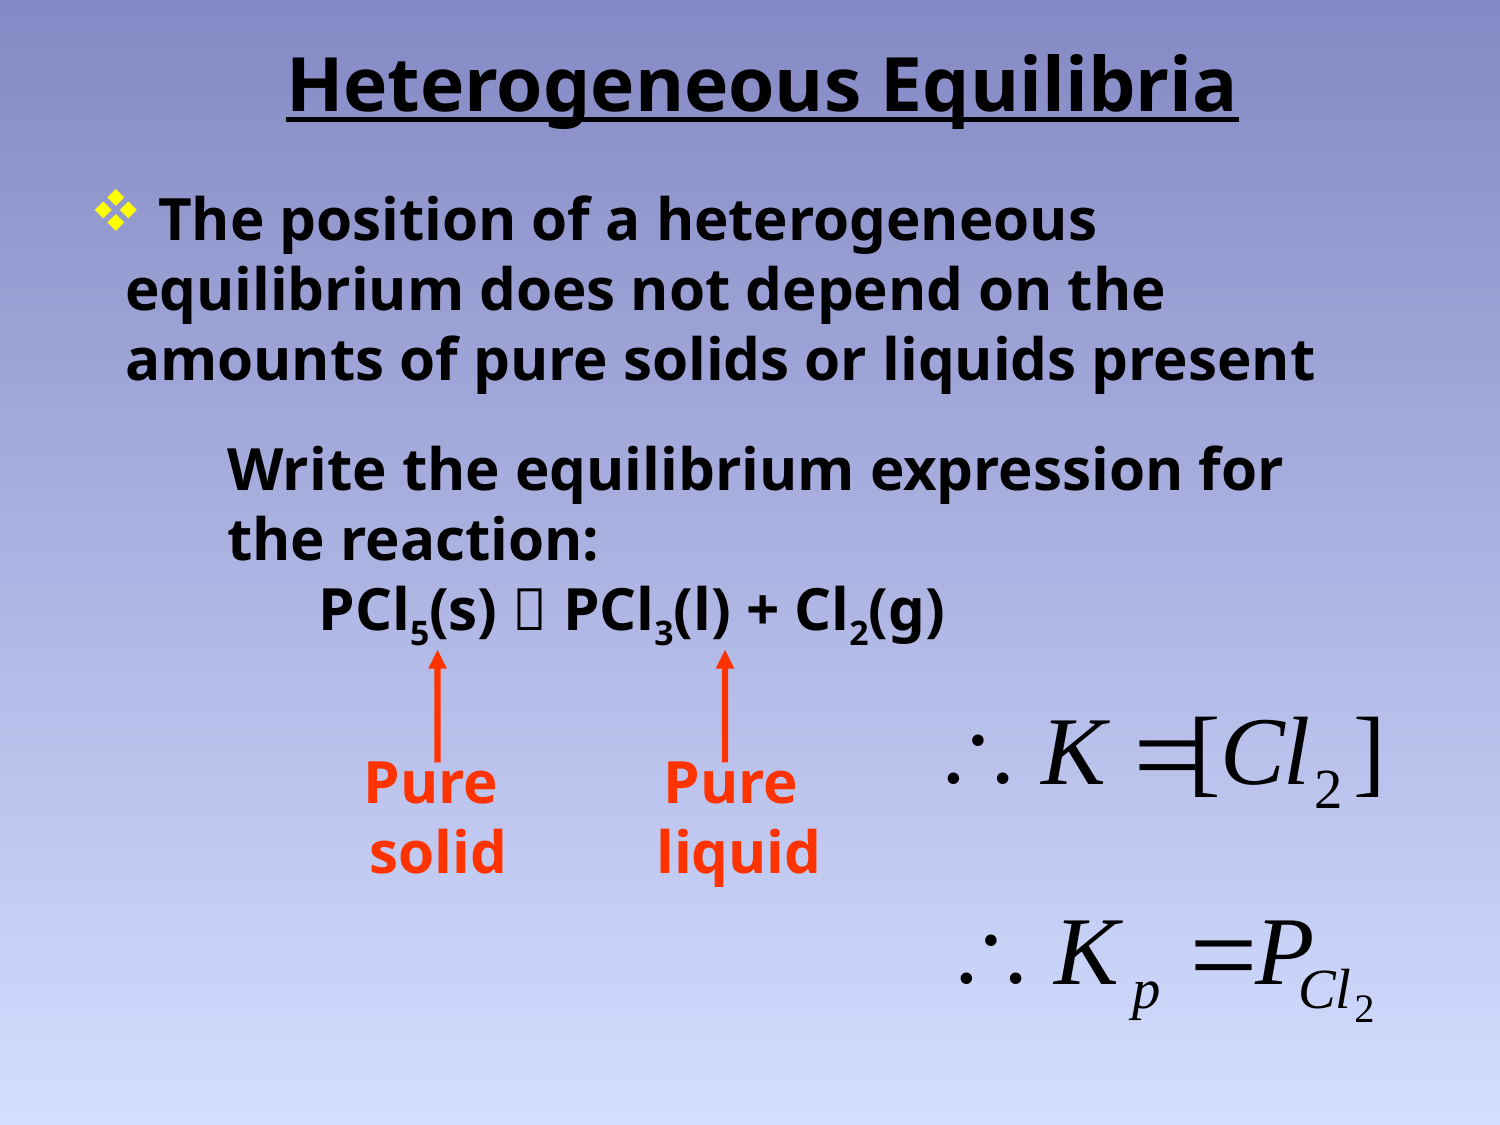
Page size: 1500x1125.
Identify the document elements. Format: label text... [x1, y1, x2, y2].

text_box Pure solid [349, 737, 529, 893]
text_box [718, 649, 732, 737]
text_box [431, 649, 444, 737]
text_box Write the equilibrium expression for the reaction: PCl5(s)  PCl3(l) + Cl2(g) [212, 425, 1303, 660]
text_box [949, 887, 1395, 1042]
title Heterogeneous Equilibria [124, 0, 1401, 163]
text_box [937, 687, 1399, 826]
text_box Pure liquid [641, 737, 836, 893]
text_box The position of a heterogeneous equilibrium does not depend on the amounts of pure solids or liquids present [75, 174, 1453, 400]
